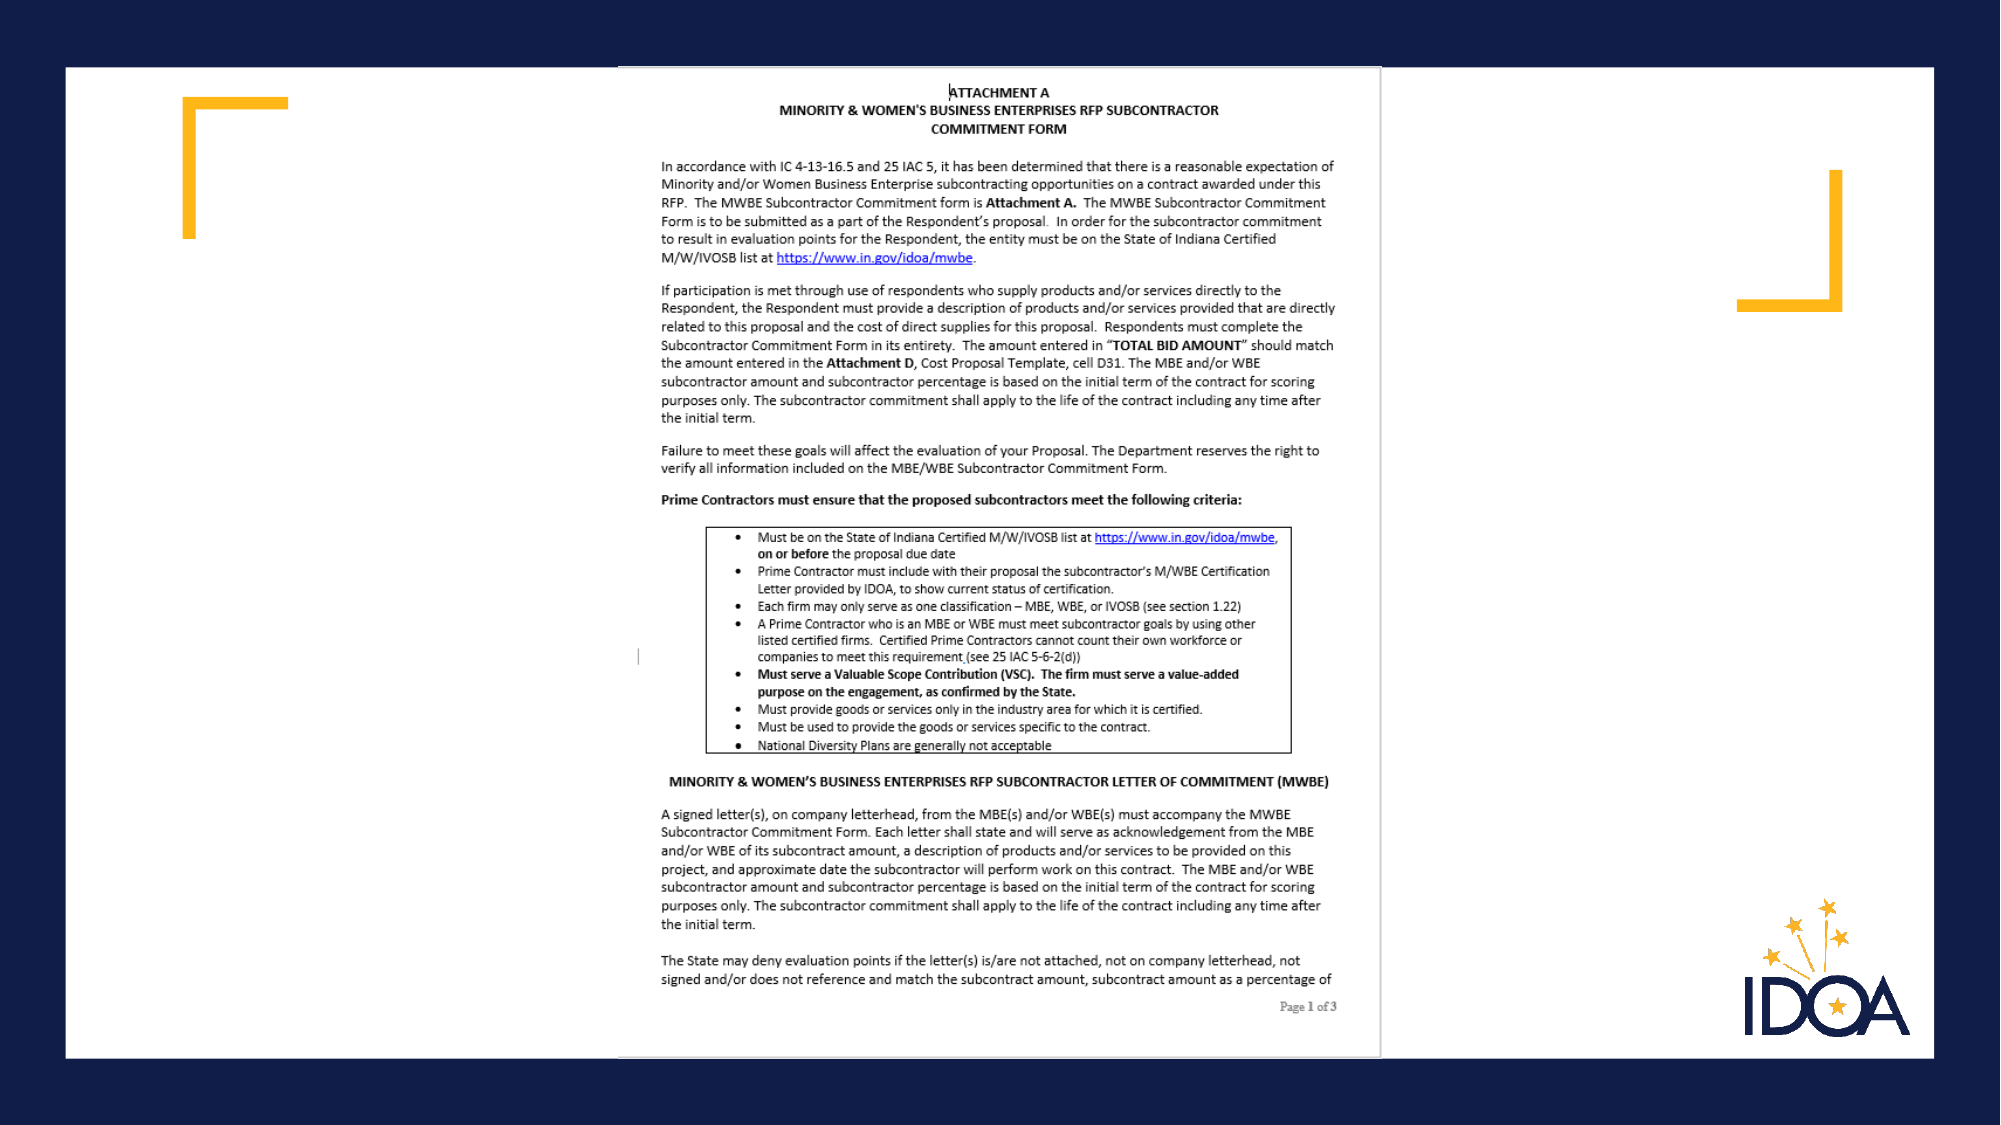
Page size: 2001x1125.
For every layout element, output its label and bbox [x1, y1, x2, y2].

picture [618, 66, 1382, 1059]
picture [1702, 857, 1959, 1114]
